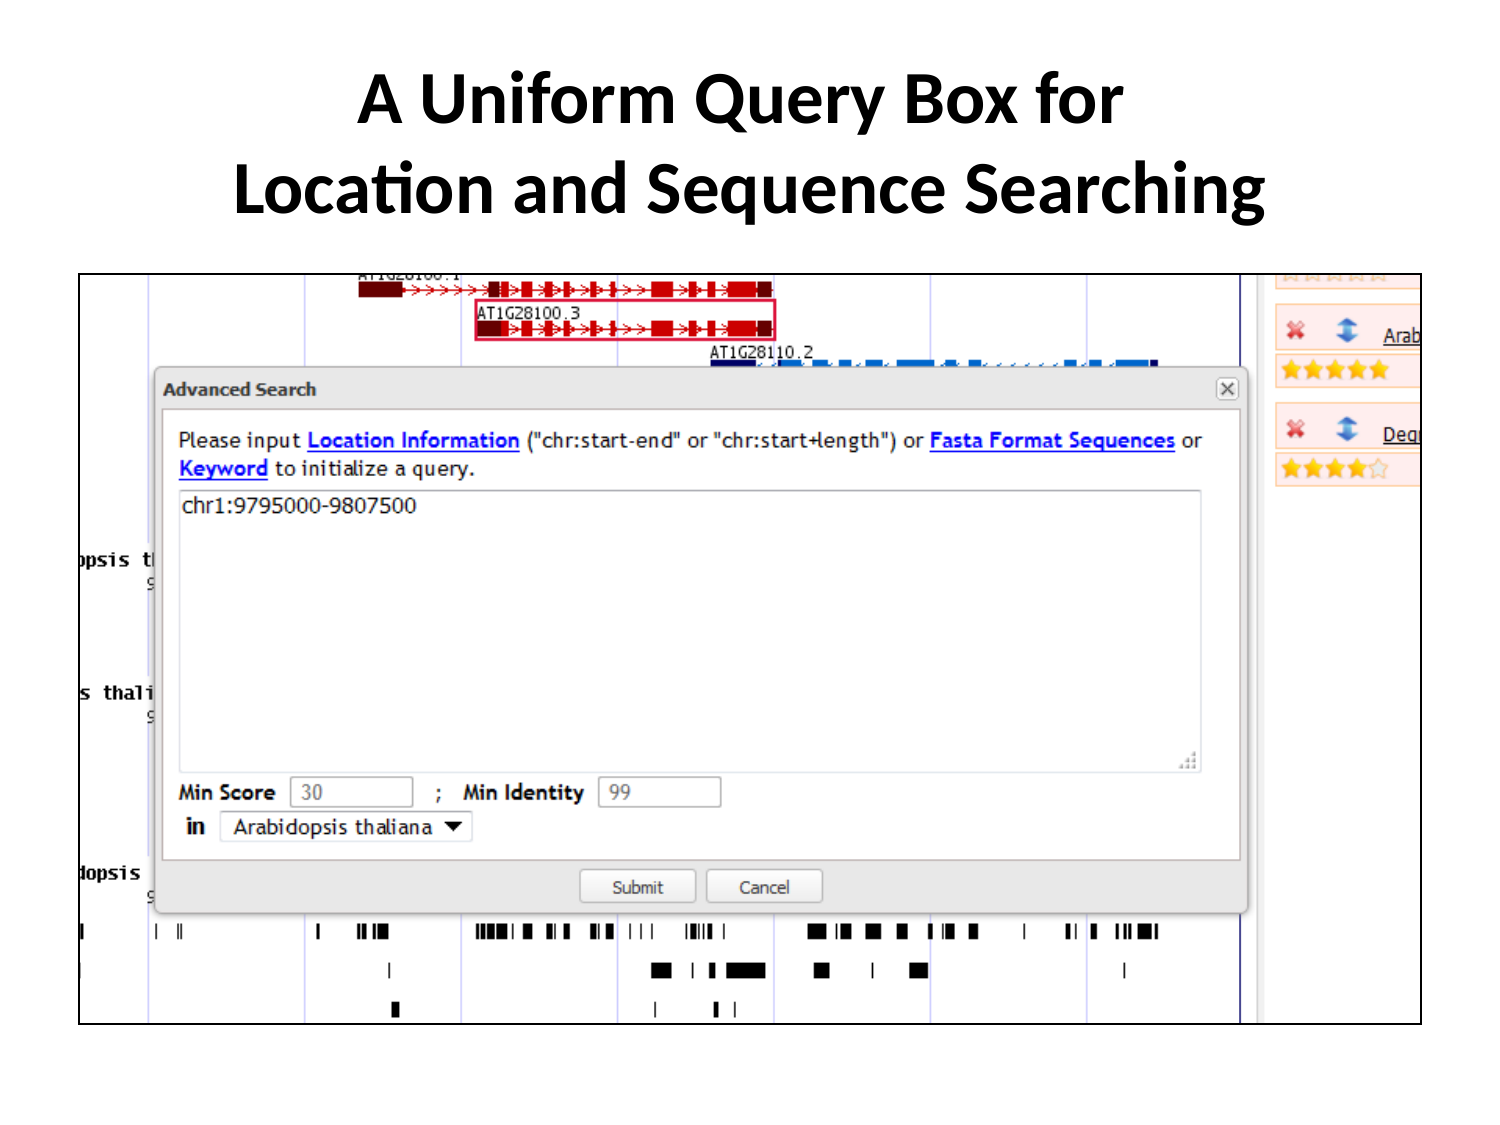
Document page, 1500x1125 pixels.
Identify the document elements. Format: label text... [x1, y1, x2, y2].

picture [79, 274, 1421, 1024]
title A Uniform Query Box for Location and Sequence Searching [75, 45, 1425, 233]
